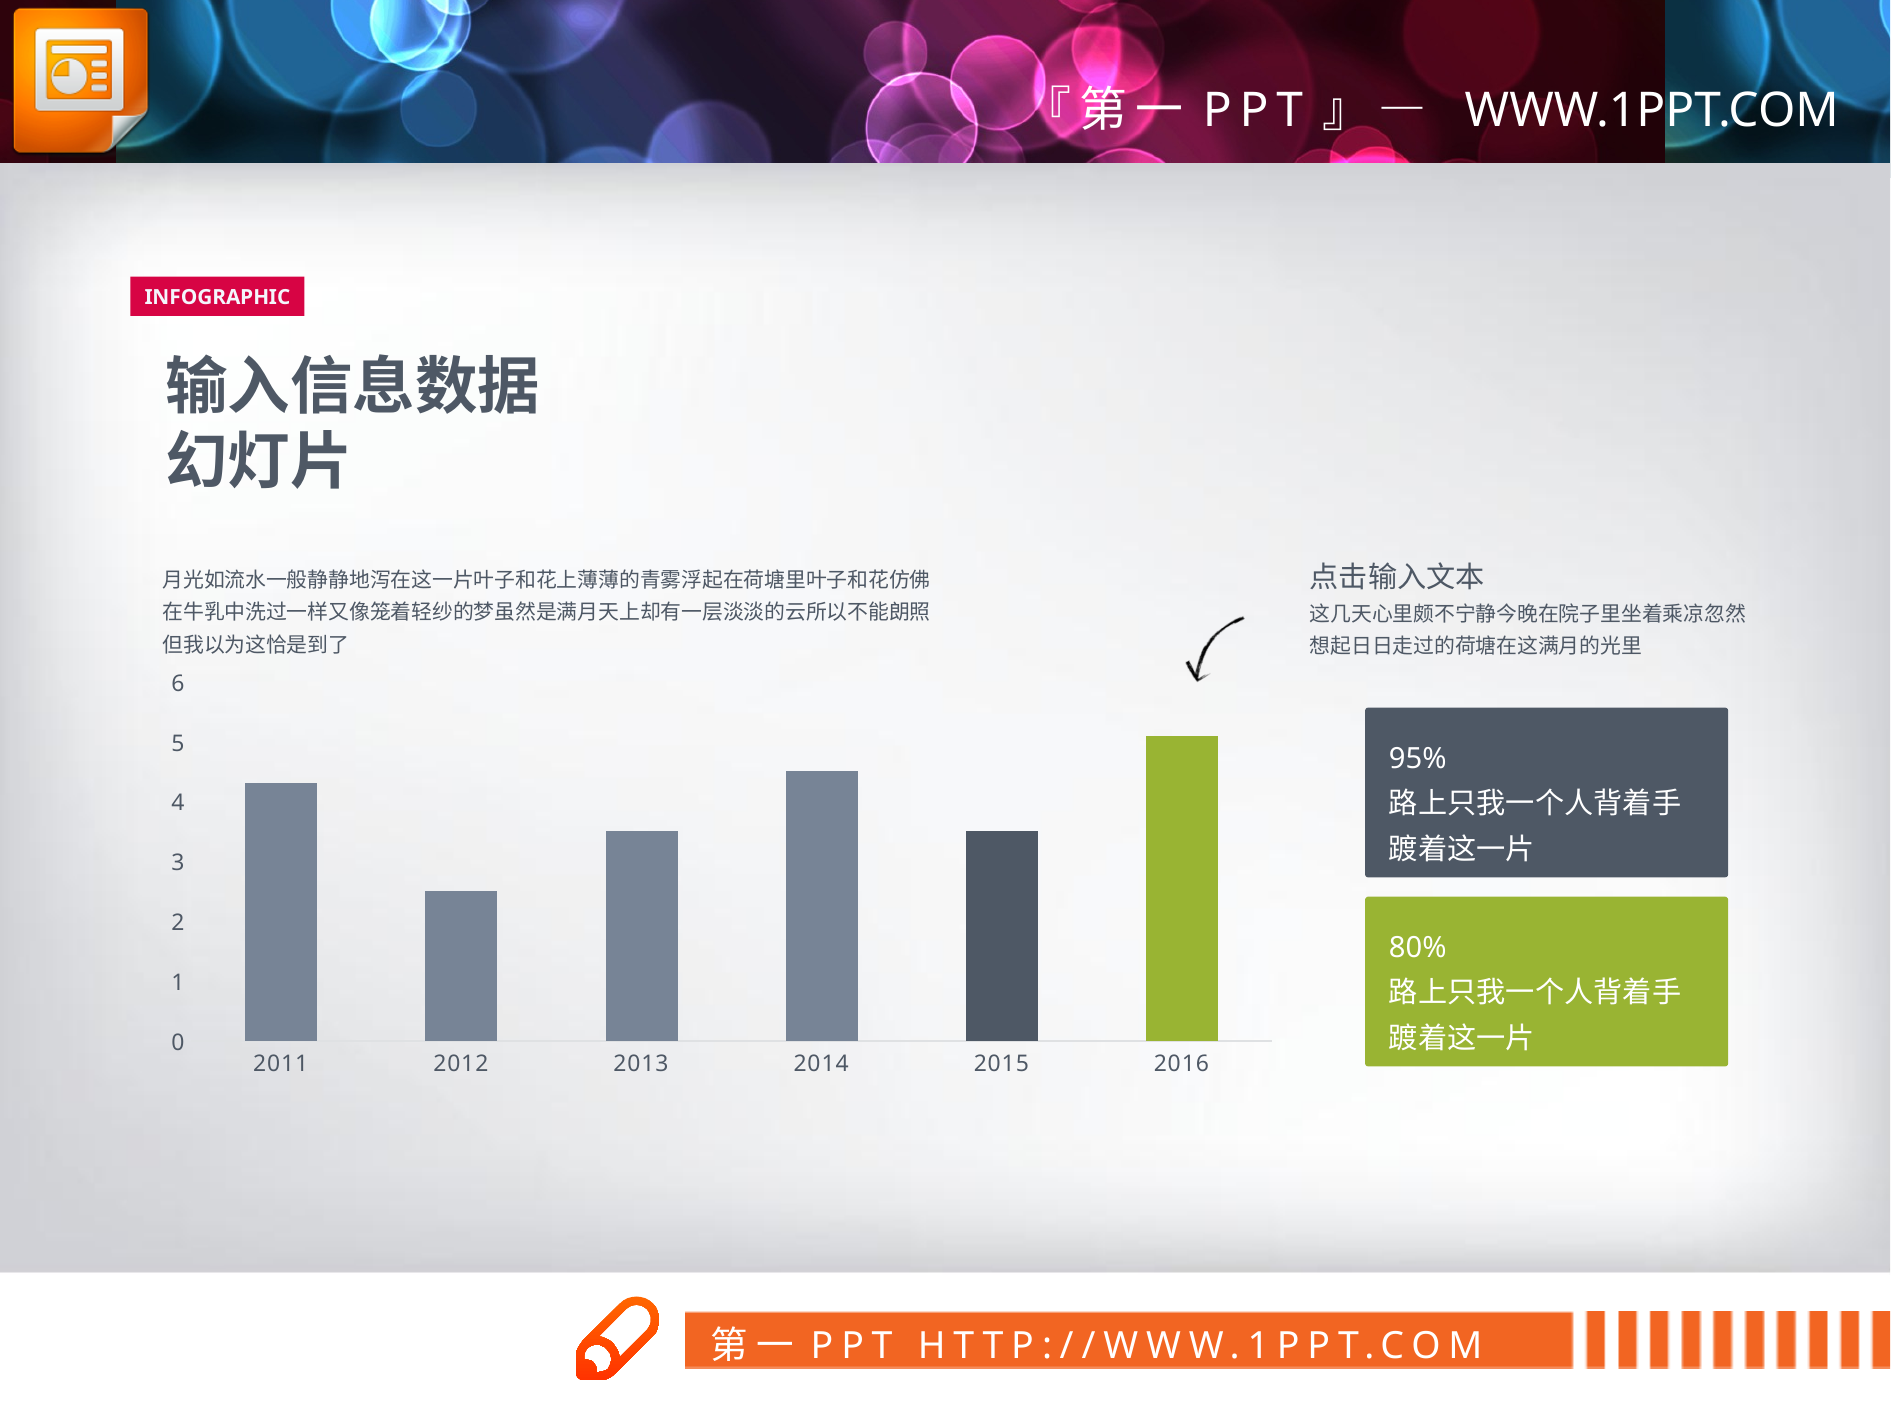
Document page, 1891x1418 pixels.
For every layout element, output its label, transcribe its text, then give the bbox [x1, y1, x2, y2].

text_box 输入信息数据 幻灯片 [151, 338, 555, 503]
text_box 80% 路上只我一个人背着手踱着这一片 [1374, 910, 1719, 1062]
text_box [1365, 707, 1729, 878]
text_box 月光如流水一般静静地泻在这一片叶子和花上薄薄的青雾浮起在荷塘里叶子和花仿佛在牛乳中洗过一样又像笼着轻纱的梦虽然是满月天上却有一层淡淡的云所以不能朗照但我以为这恰是到了 [148, 551, 946, 656]
text_box INFOGRAPHIC [130, 276, 305, 316]
text_box 95% 路上只我一个人背着手踱着这一片 [1374, 721, 1719, 873]
picture [685, 1311, 1891, 1369]
text_box [1365, 896, 1729, 1067]
chart [148, 657, 1296, 1087]
picture [0, 0, 1891, 1275]
text_box 点击输入文本 这几天心里颇不宁静今晚在院子里坐着乘凉忽然想起日日走过的荷塘在这满月的光里 [1295, 540, 1774, 665]
